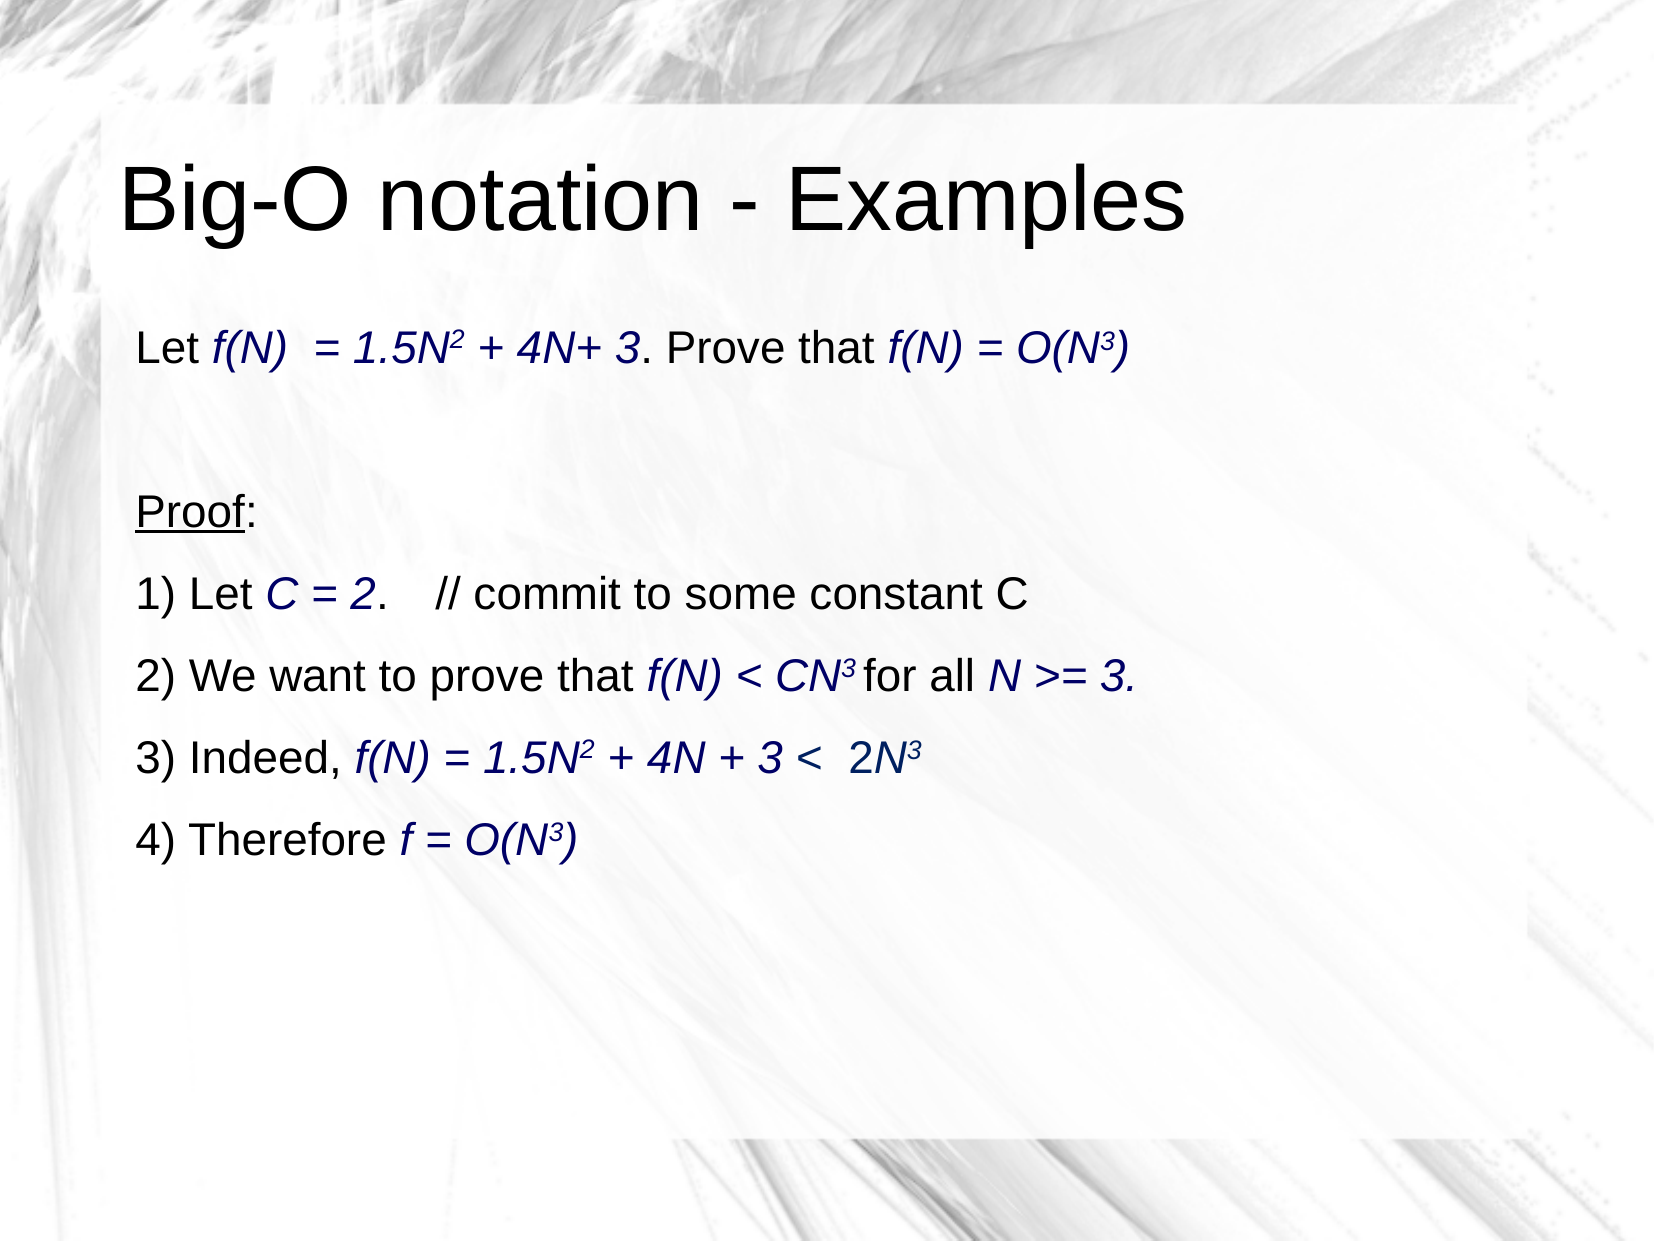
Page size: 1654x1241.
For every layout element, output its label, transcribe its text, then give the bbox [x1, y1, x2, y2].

list Let f(N) = 1.5N2 + 4N+ 3. Prove that f(N) = O(N3) Proof: 1) Let C = 2. // commit to some constant C 2) We want to prove that f(N) < CN3 for all N >= 3. 3) Indeed, f(N) = 1.5N2 + 4N + 3 < 2N3 4) Therefore f = O(N3) [118, 319, 1571, 1109]
title Big-O notation - Examples [118, 112, 1506, 281]
picture [0, 0, 1654, 1241]
